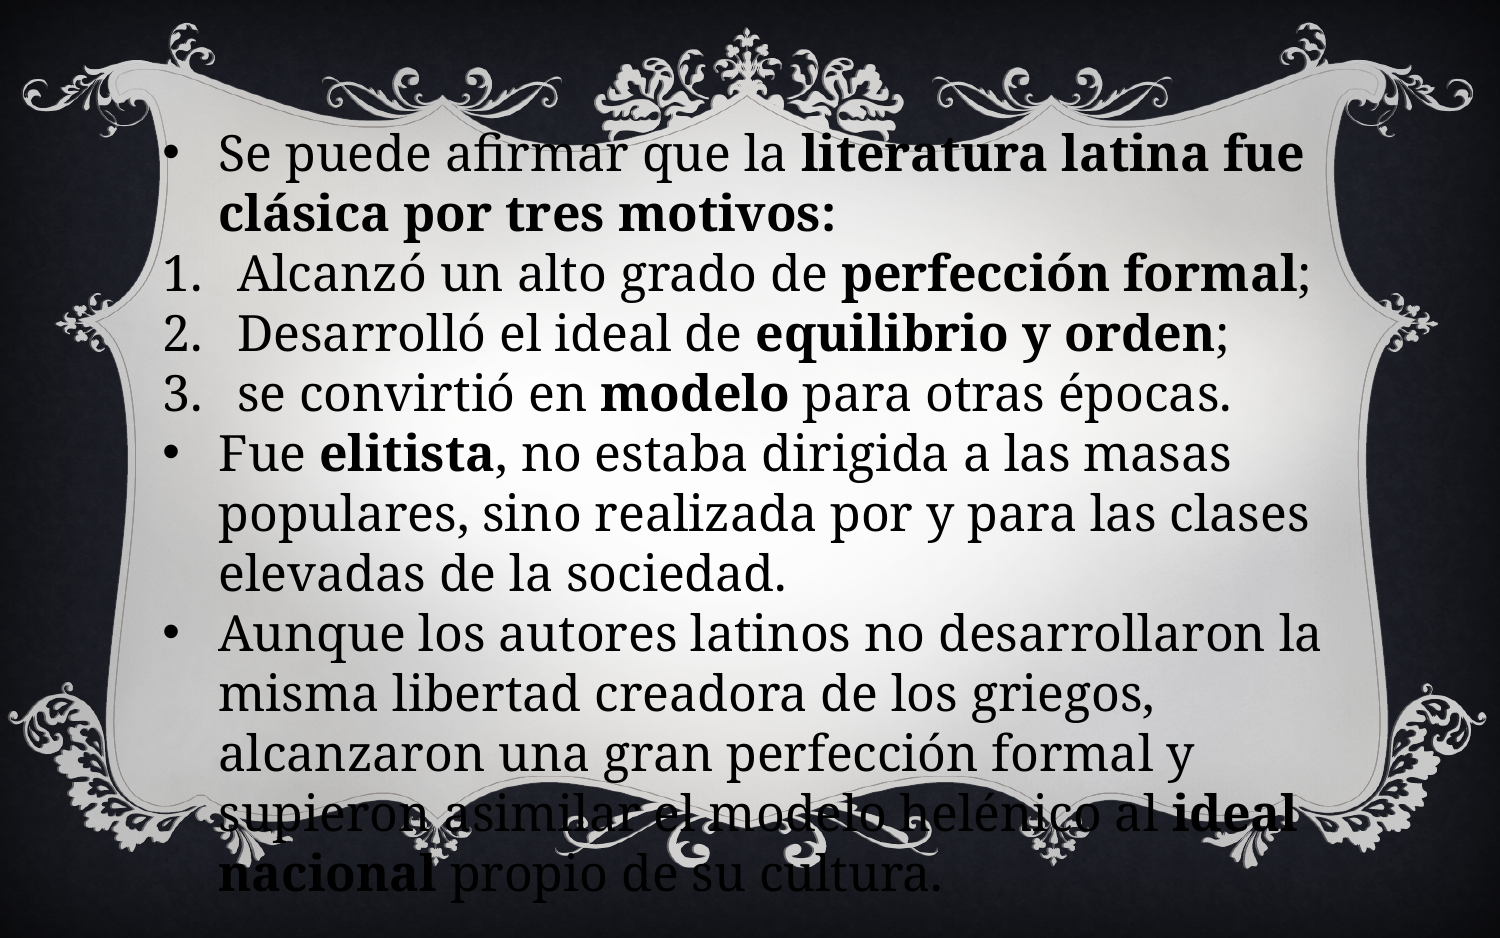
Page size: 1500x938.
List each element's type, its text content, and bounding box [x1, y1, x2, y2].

text_box Se puede afirmar que la literatura latina fue clásica por tres motivos: Alcanzó un alto grado de perfección formal; Desarrolló el ideal de equilibrio y orden; se convirtió en modelo para otras épocas. Fue elitista, no estaba dirigida a las masas populares, sino realizada por y para las clases elevadas de la sociedad. Aunque los autores latinos no desarrollaron la misma libertad creadora de los griegos, alcanzaron una gran perfección formal y supieron asimilar el modelo helénico al ideal nacional propio de su cultura. [147, 114, 1353, 910]
picture [0, 0, 1500, 938]
